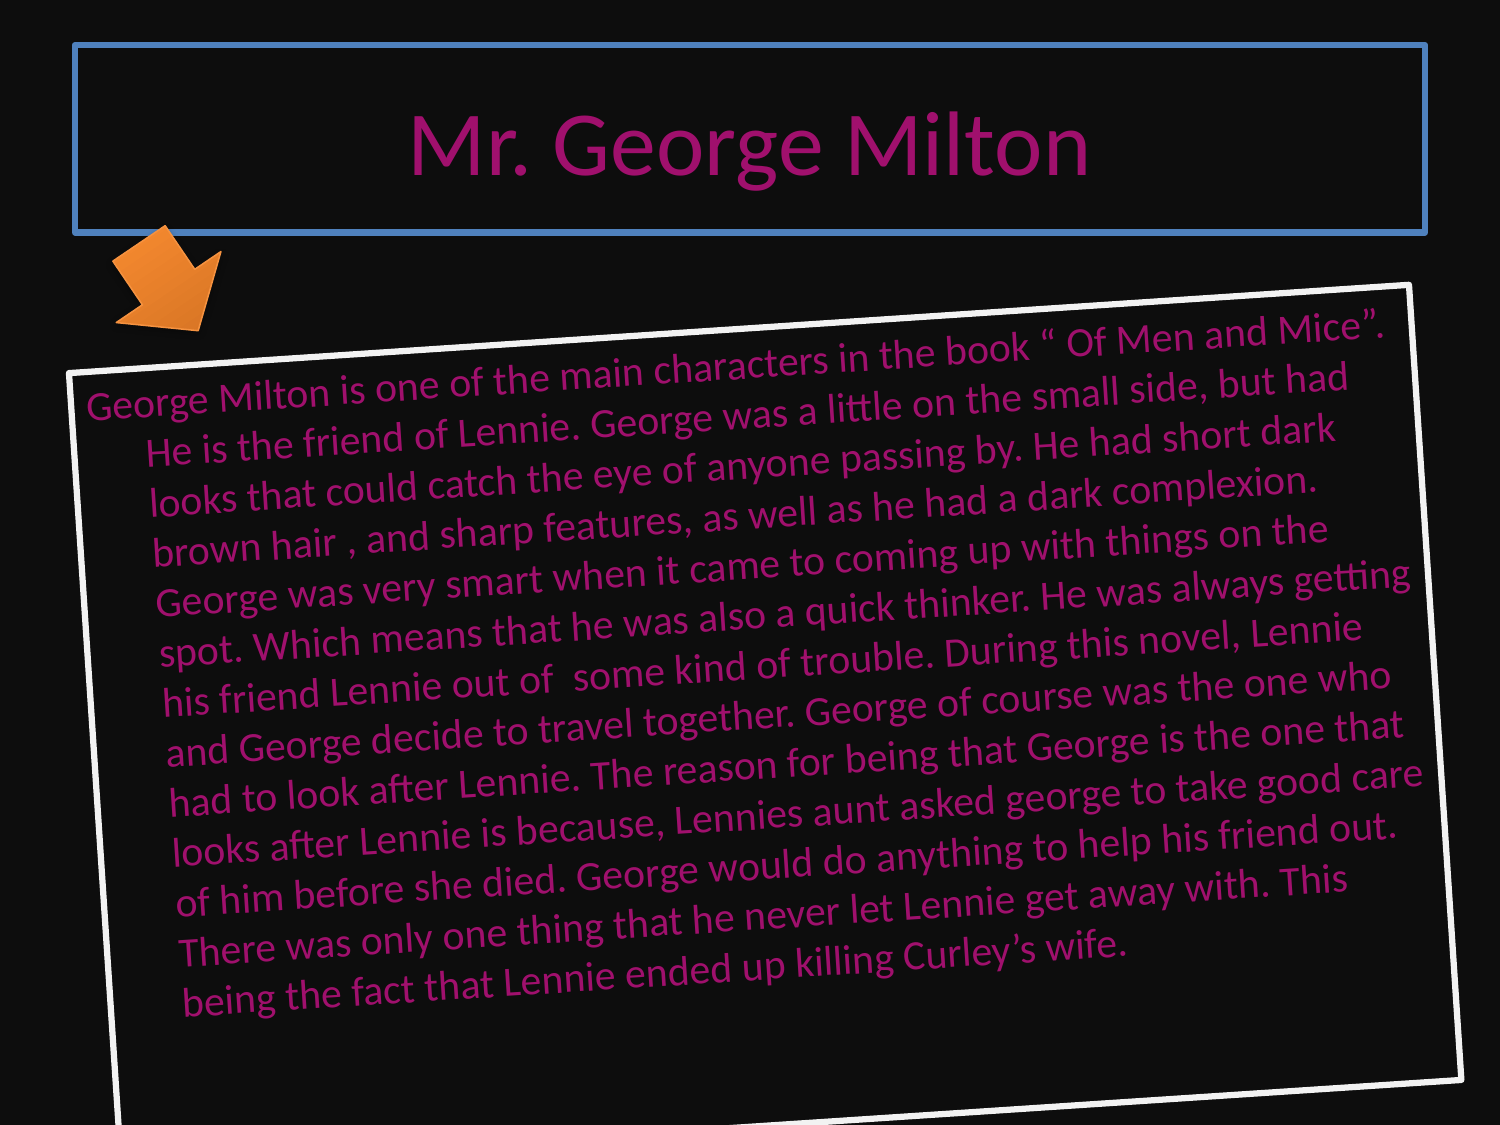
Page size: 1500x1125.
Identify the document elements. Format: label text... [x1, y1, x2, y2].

list George Milton is one of the main characters in the book “ Of Men and Mice”. He is the friend of Lennie. George was a little on the small side, but had looks that could catch the eye of anyone passing by. He had short dark brown hair , and sharp features, as well as he had a dark complexion. George was very smart when it came to coming up with things on the spot. Which means that he was also a quick thinker. He was always getting his friend Lennie out of some kind of trouble. During this novel, Lennie and George decide to travel together. George of course was the one who had to look after Lennie. The reason for being that George is the one that looks after Lennie is because, Lennies aunt asked george to take good care of him before she died. George would do anything to help his friend out. There was only one thing that he never let Lennie get away with. This being the fact that Lennie ended up killing Curley’s wife. [68, 284, 1462, 1125]
text_box [112, 225, 222, 332]
title Mr. George Milton [75, 45, 1425, 233]
